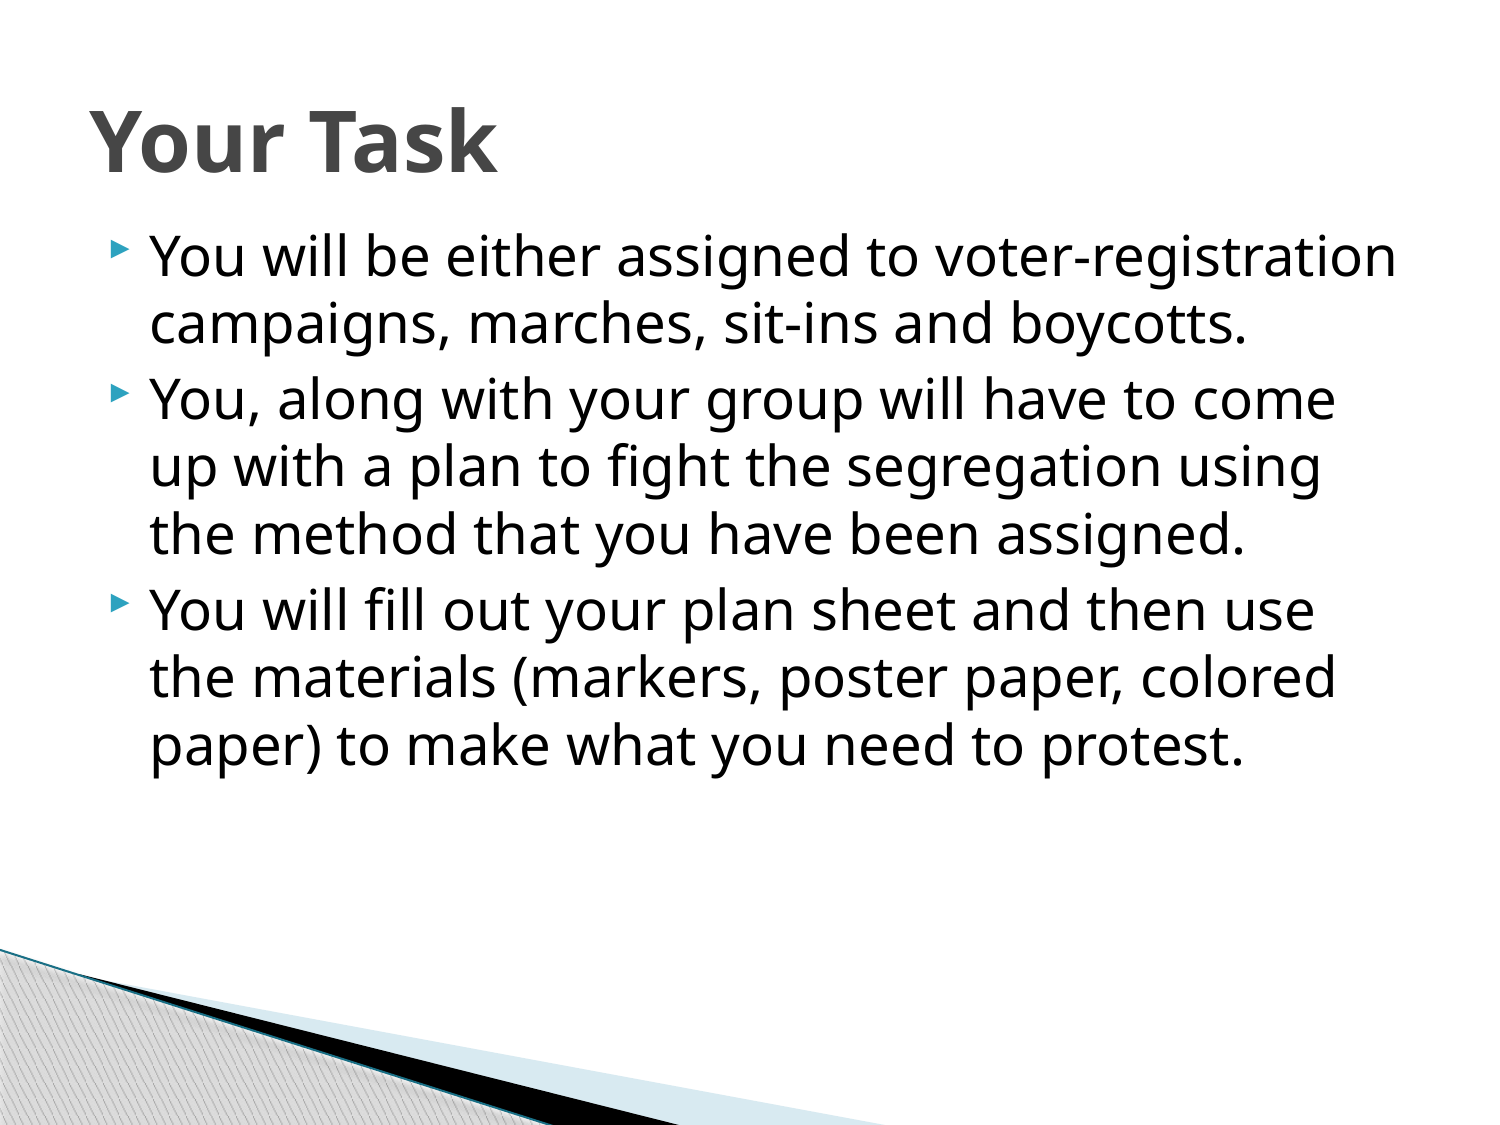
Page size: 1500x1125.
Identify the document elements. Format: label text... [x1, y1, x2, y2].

title Your Task [75, 45, 1425, 233]
list You will be either assigned to voter-registration campaigns, marches, sit-ins and boycotts. You, along with your group will have to come up with a plan to fight the segregation using the method that you have been assigned. You will fill out your plan sheet and then use the materials (markers, poster paper, colored paper) to make what you need to protest. [75, 233, 1425, 1005]
